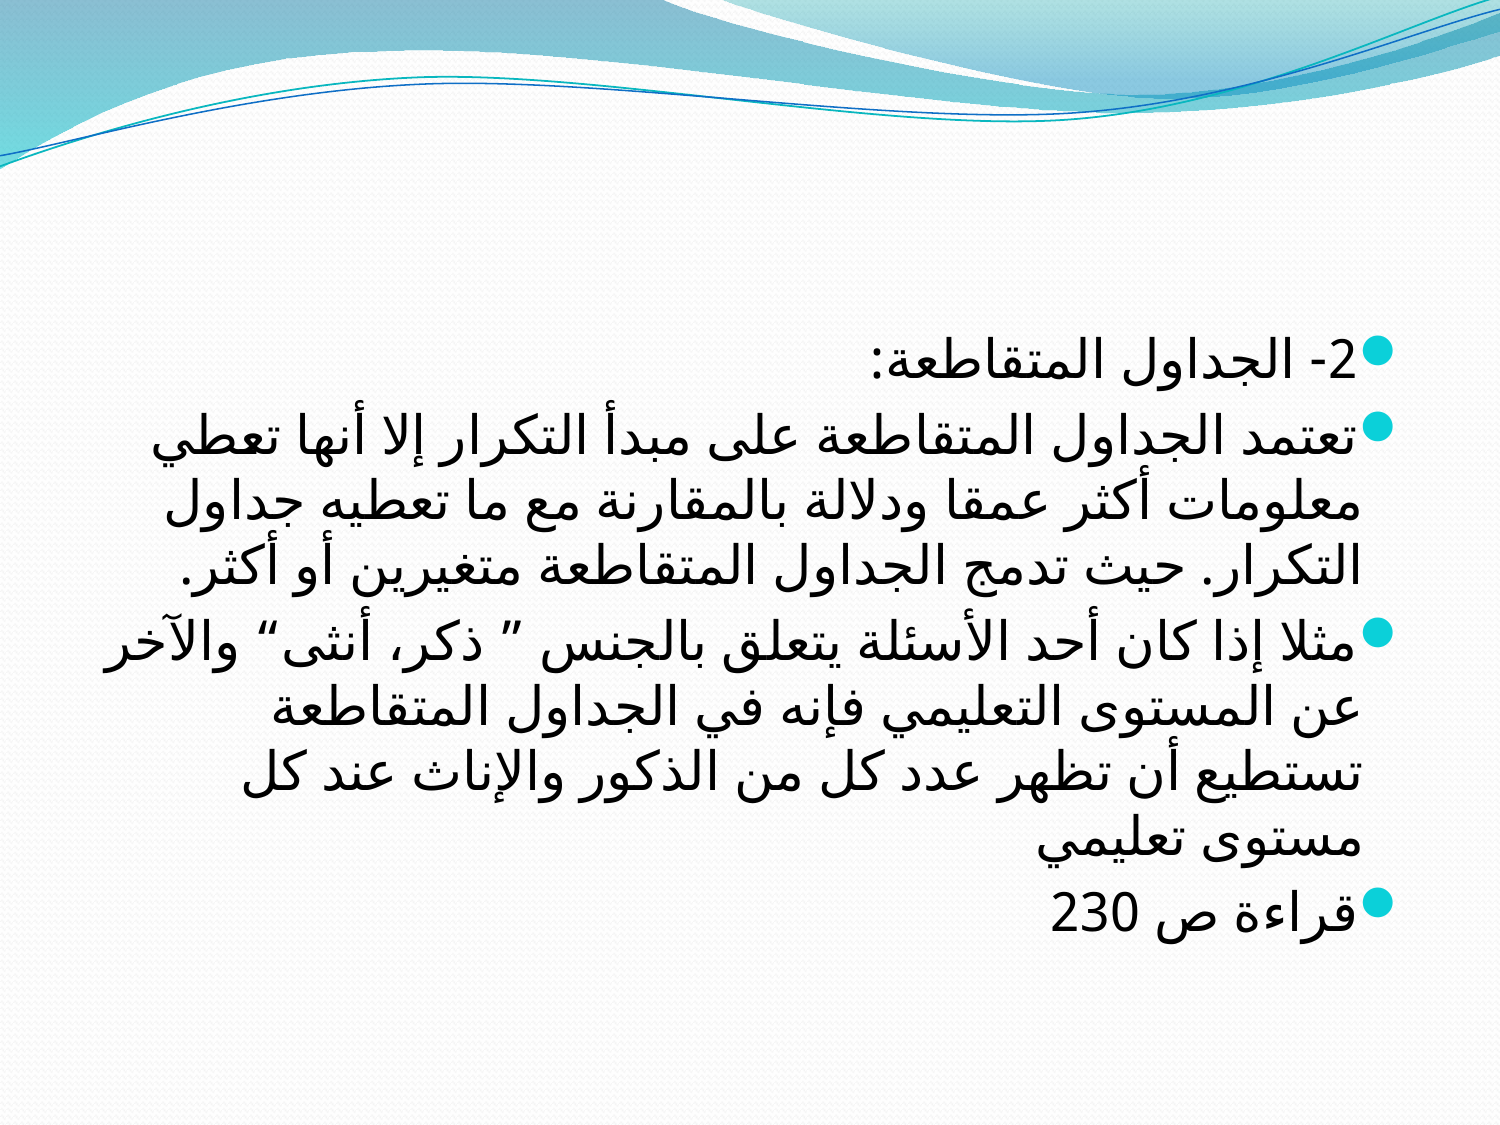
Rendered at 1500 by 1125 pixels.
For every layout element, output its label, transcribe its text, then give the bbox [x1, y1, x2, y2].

list 2- الجداول المتقاطعة: تعتمد الجداول المتقاطعة على مبدأ التكرار إلا أنها تعطي معلومات أكثر عمقا ودلالة بالمقارنة مع ما تعطيه جداول التكرار. حيث تدمج الجداول المتقاطعة متغيرين أو أكثر. مثلا إذا كان أحد الأسئلة يتعلق بالجنس ” ذكر، أنثى“ والآخر عن المستوى التعليمي فإنه في الجداول المتقاطعة تستطيع أن تظهر عدد كل من الذكور والإناث عند كل مستوى تعليمي قراءة ص 230 [75, 317, 1425, 1038]
